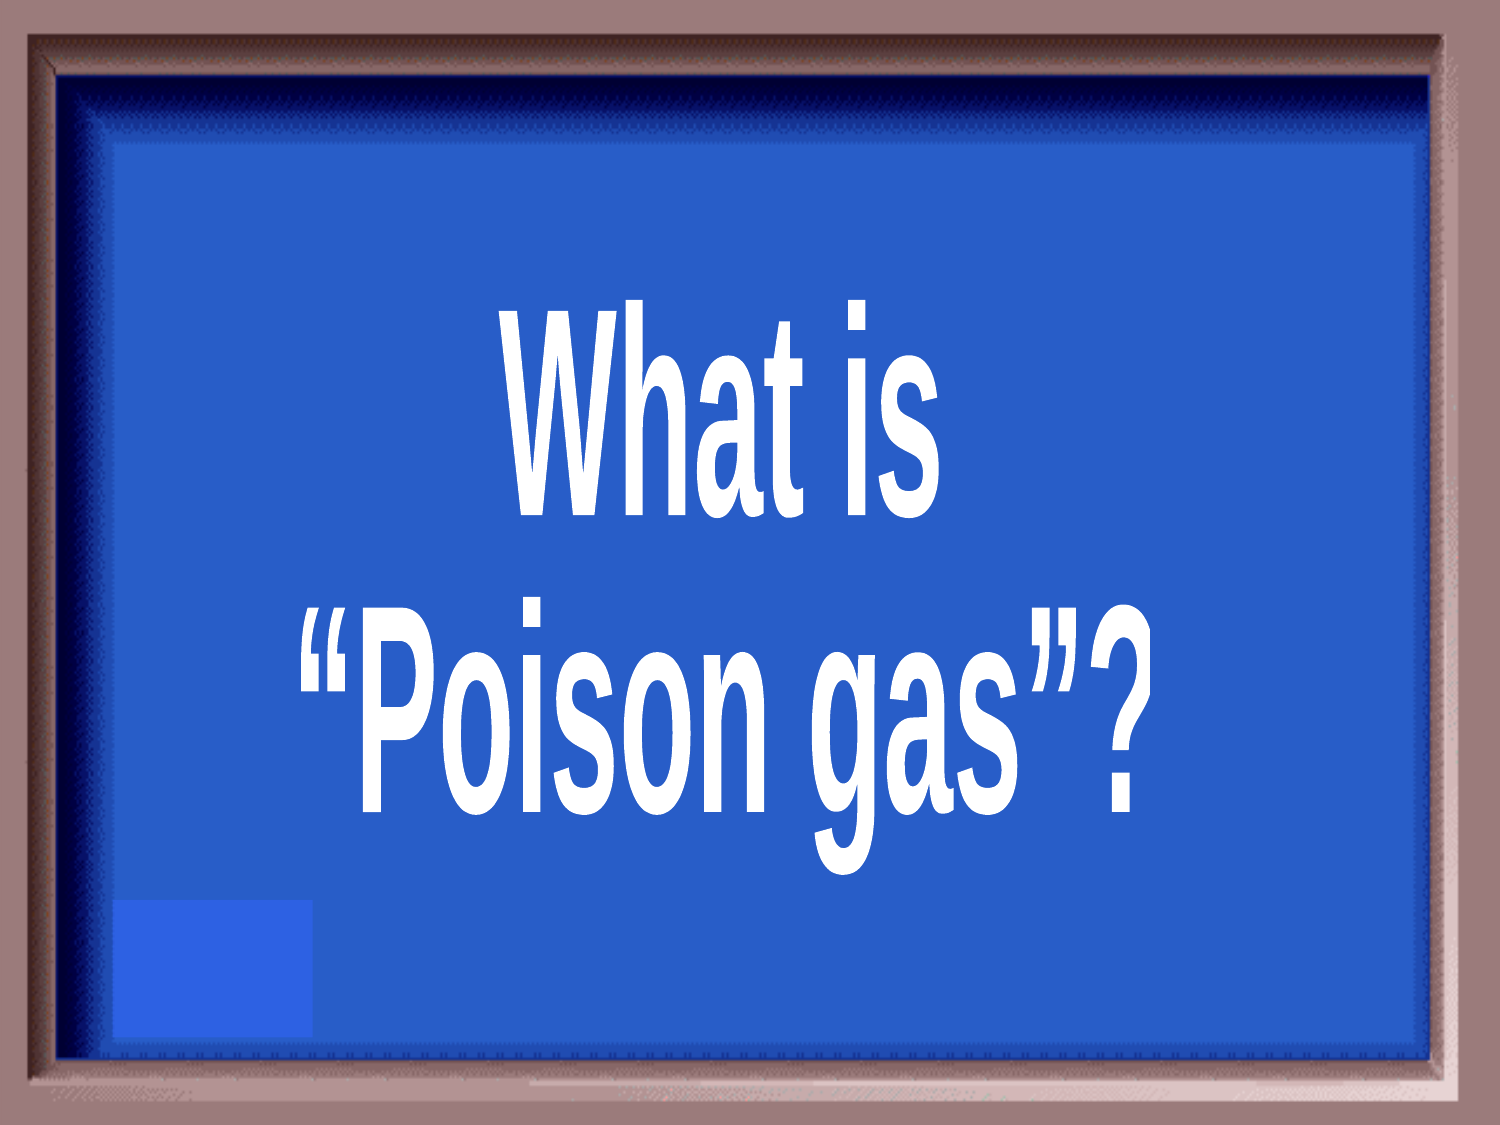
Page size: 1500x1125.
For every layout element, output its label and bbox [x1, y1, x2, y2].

picture [0, 0, 1500, 1125]
text_box [112, 899, 313, 1038]
